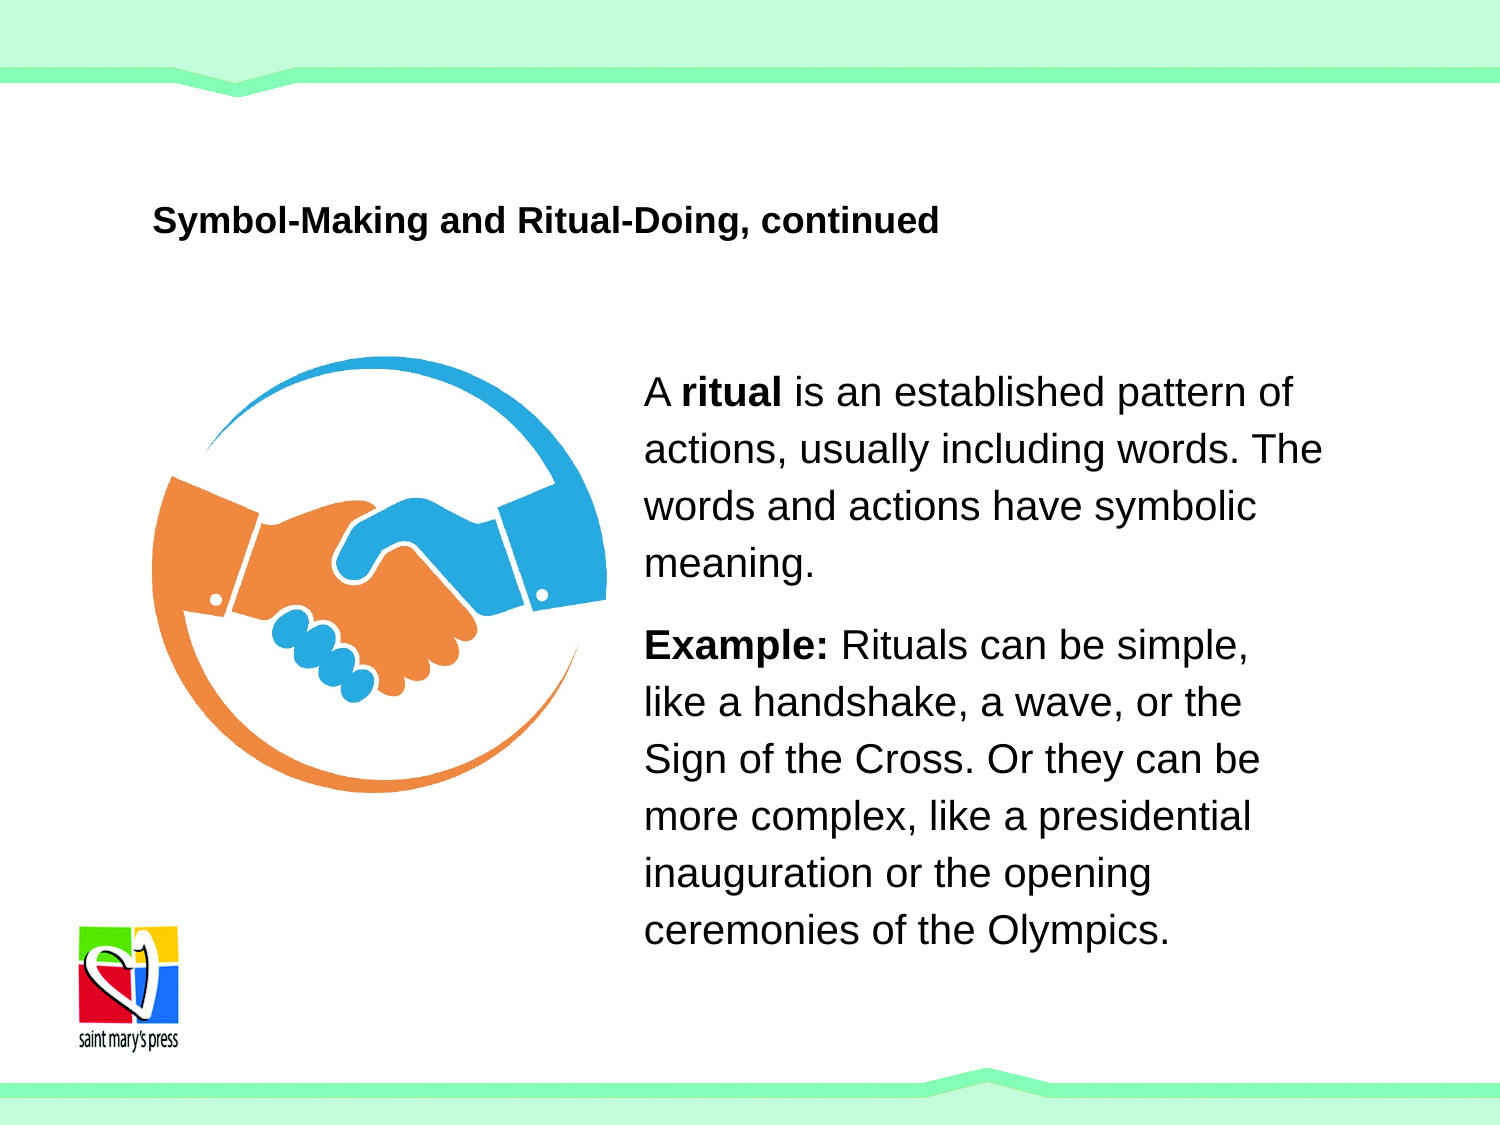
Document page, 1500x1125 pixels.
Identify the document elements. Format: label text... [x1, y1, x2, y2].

list A ritual is an established pattern of actions, usually including words. The words and actions have symbolic meaning. Example: Rituals can be simple, like a handshake, a wave, or the Sign of the Cross. Or they can be more complex, like a presidential inauguration or the opening ceremonies of the Olympics. [628, 350, 1392, 1068]
picture [0, 0, 1500, 1125]
title Symbol-Making and Ritual-Doing, continued [137, 174, 1450, 263]
